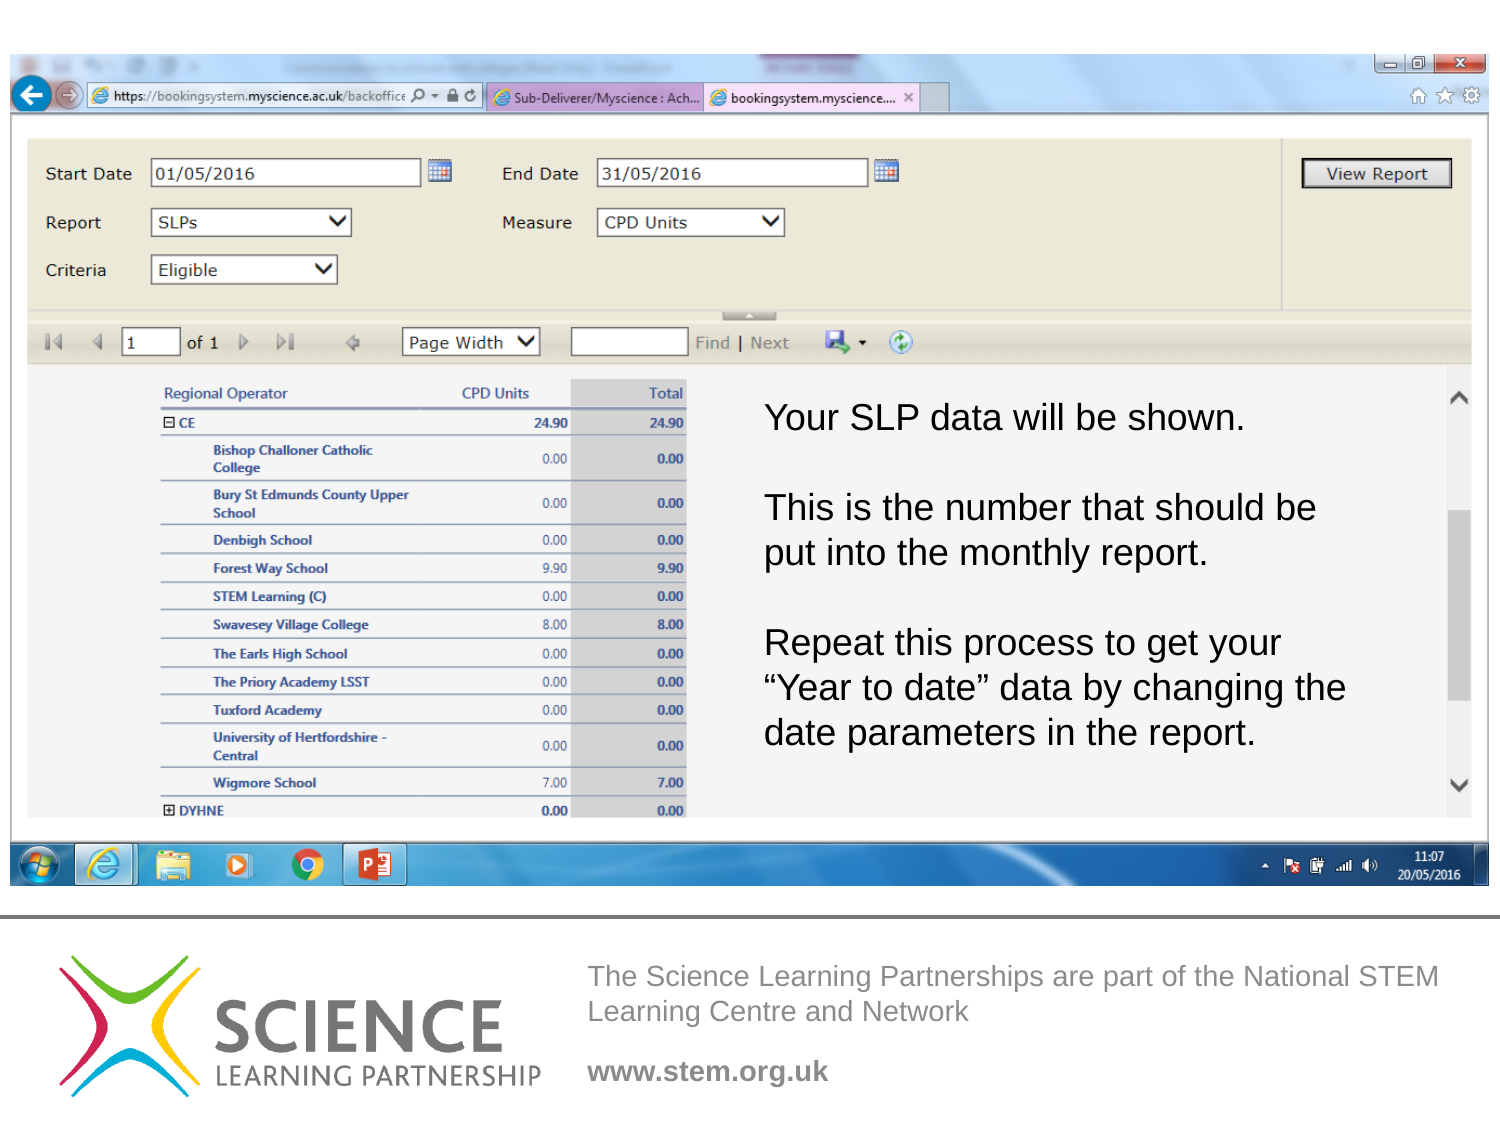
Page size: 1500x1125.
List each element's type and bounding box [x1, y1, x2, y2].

picture [9, 54, 1489, 886]
picture [41, 938, 557, 1114]
